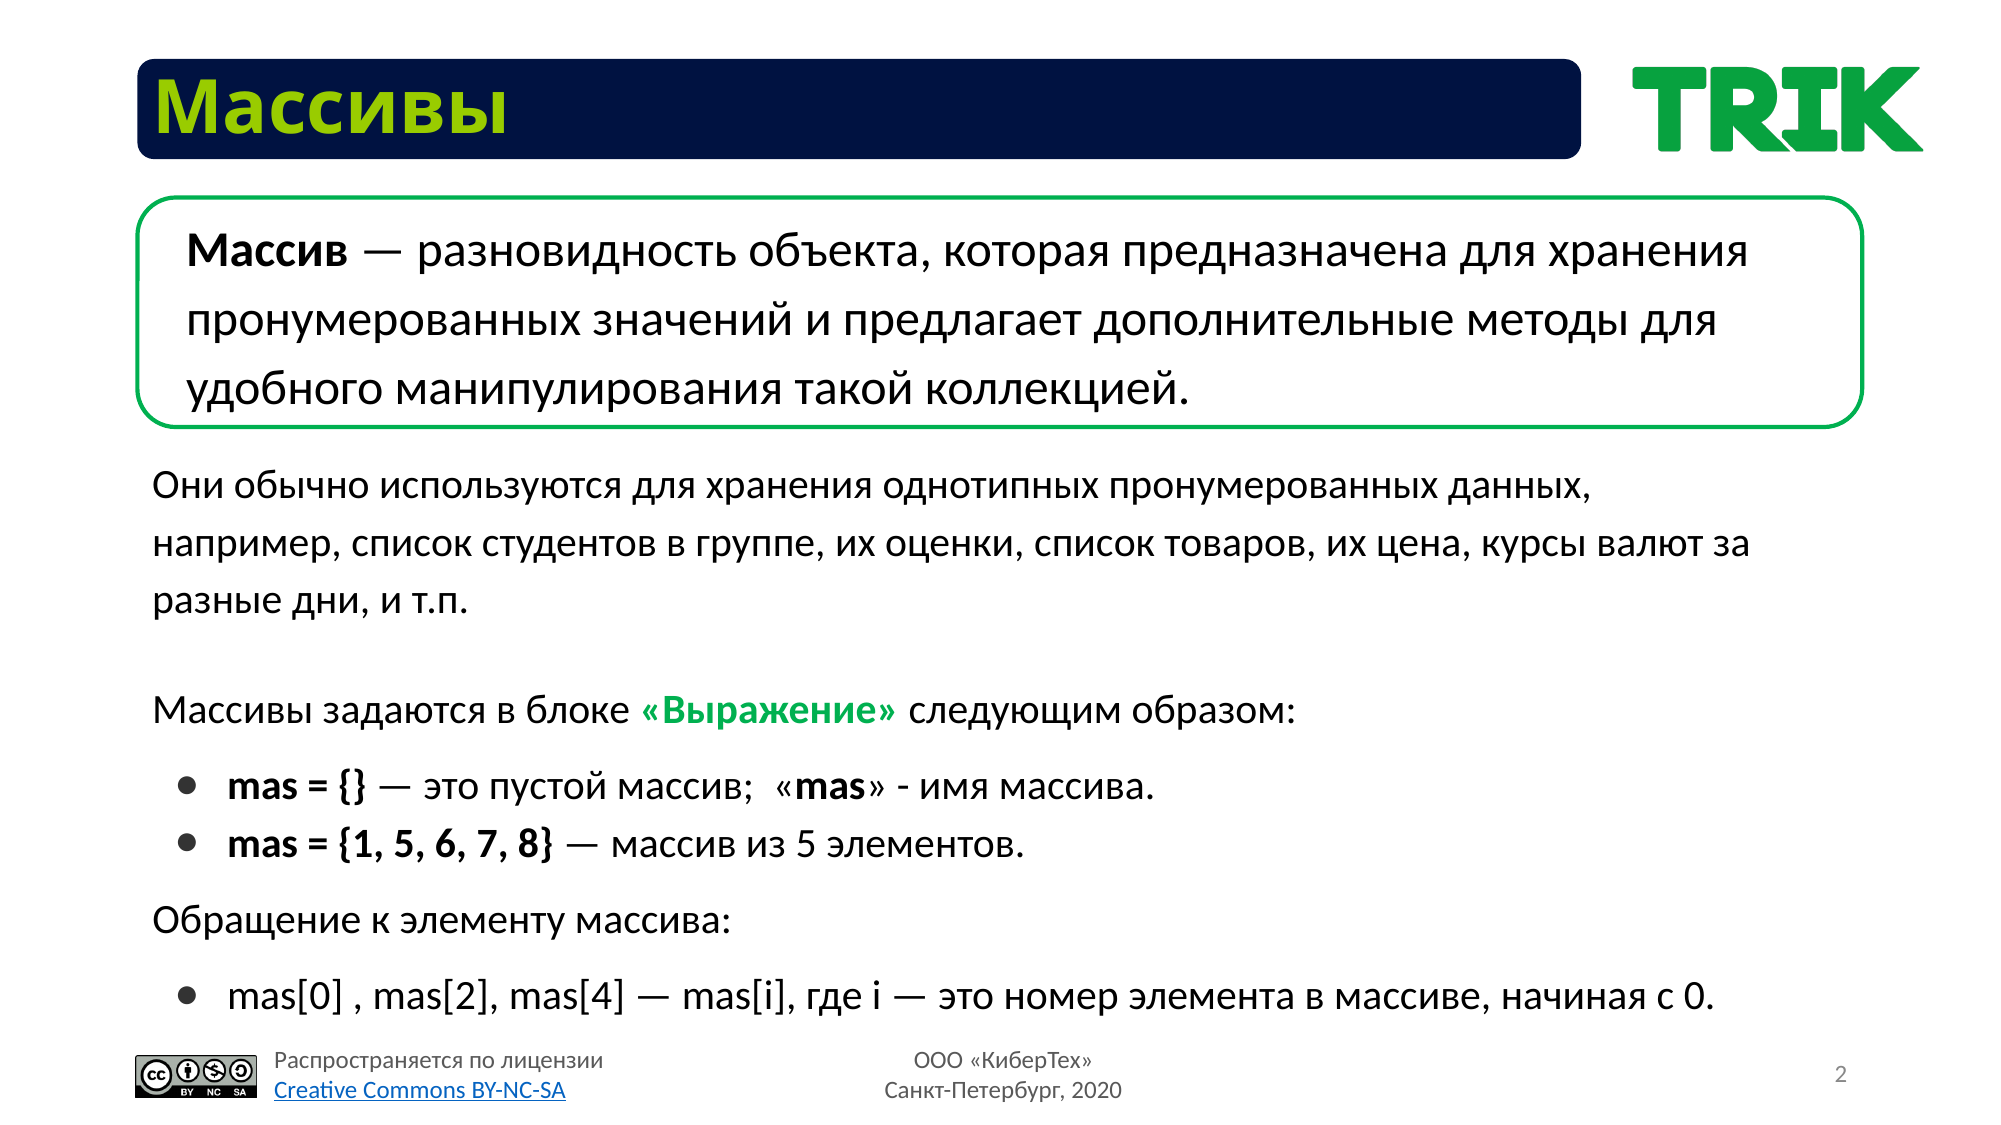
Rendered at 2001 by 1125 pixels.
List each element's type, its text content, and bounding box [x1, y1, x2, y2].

text_box Массив — разновидность объекта, которая предназначена для хранения пронумерованных значений и предлагает дополнительные методы для удобного манипулирования такой коллекцией. [1845, 200, 1897, 410]
text_box Массивы [137, 61, 1582, 162]
picture [1631, 64, 1924, 154]
picture [135, 1055, 257, 1098]
text_box 2 [1412, 1042, 1863, 1103]
text_box [135, 195, 1865, 430]
text_box Они обычно используются для хранения однотипных пронумерованных данных, например, список студентов в группе, их оценки, список товаров, их цена, курсы валют за разные дни, и т.п. Массивы задаются в блоке «Выражение» следующим образом: mas = {} — это пустой массив; «mas» - имя массива. mas = {1, 5, 6, 7, 8} — массив из 5 элементов. Обращение к элементу массива: mas[0] , mas[2], mas[4] — mas[i], где i — это номер элемента в массиве, начиная с 0. [137, 442, 1800, 1011]
